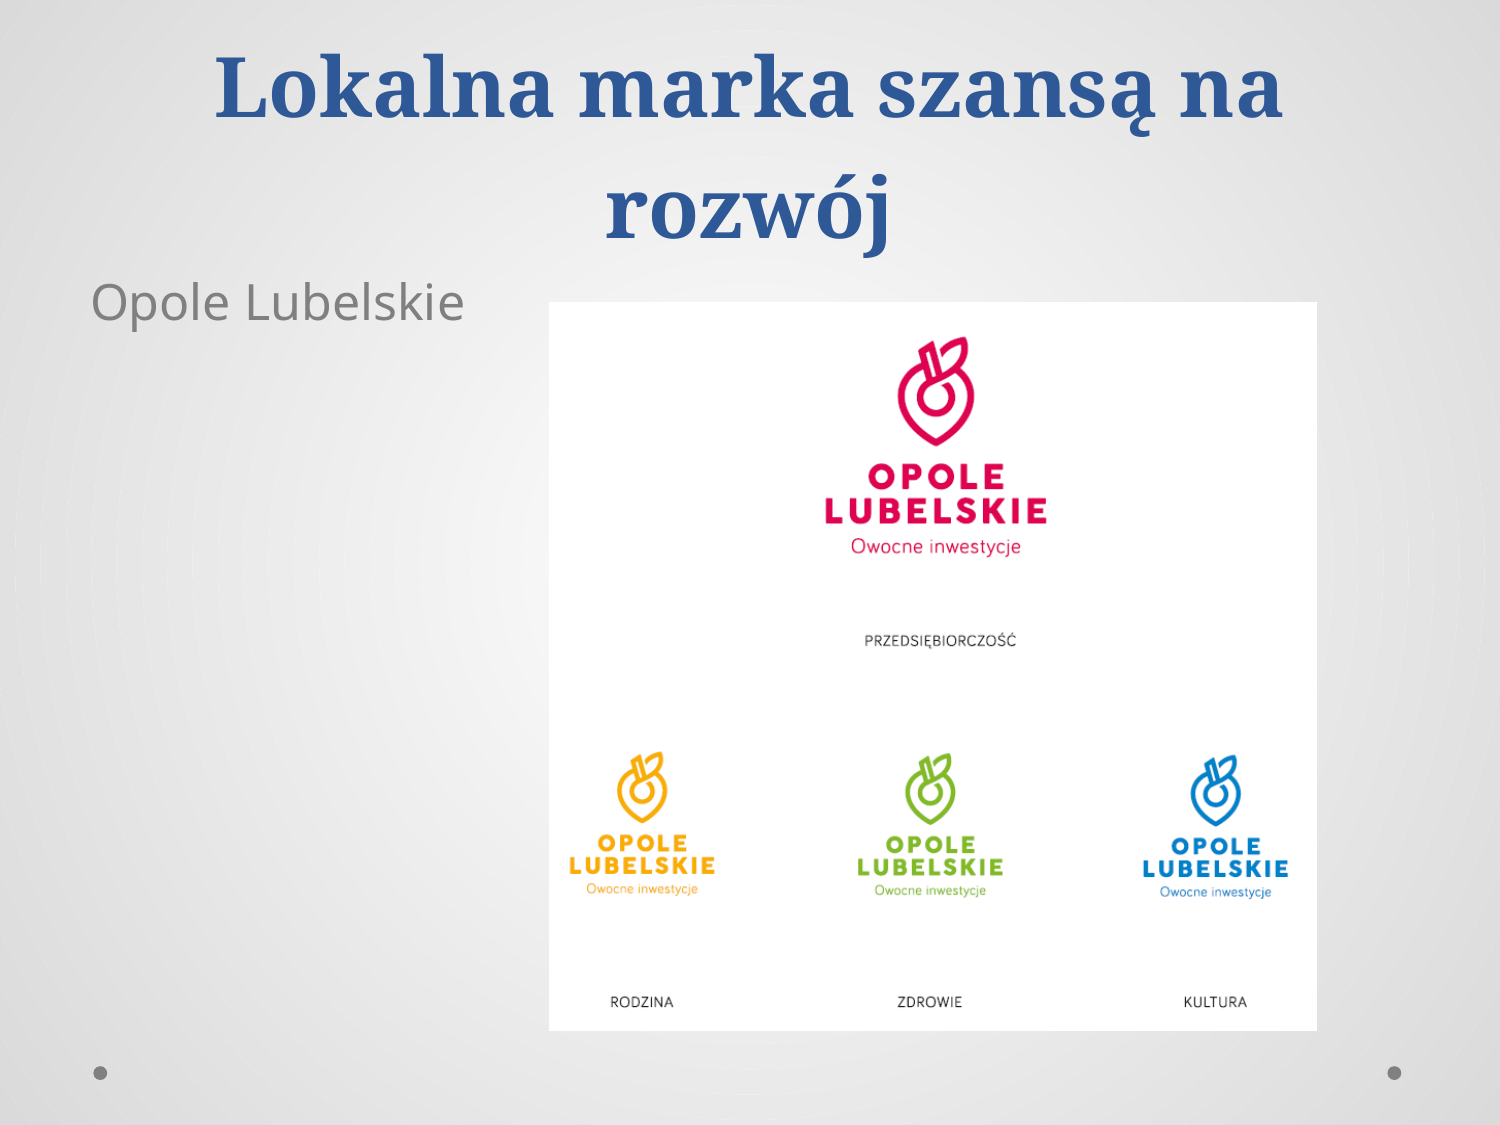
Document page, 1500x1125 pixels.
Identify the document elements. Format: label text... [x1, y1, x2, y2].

picture [548, 302, 1318, 1031]
list Opole Lubelskie [75, 262, 1425, 1005]
title Lokalna marka szansą na rozwój [75, 0, 1425, 262]
